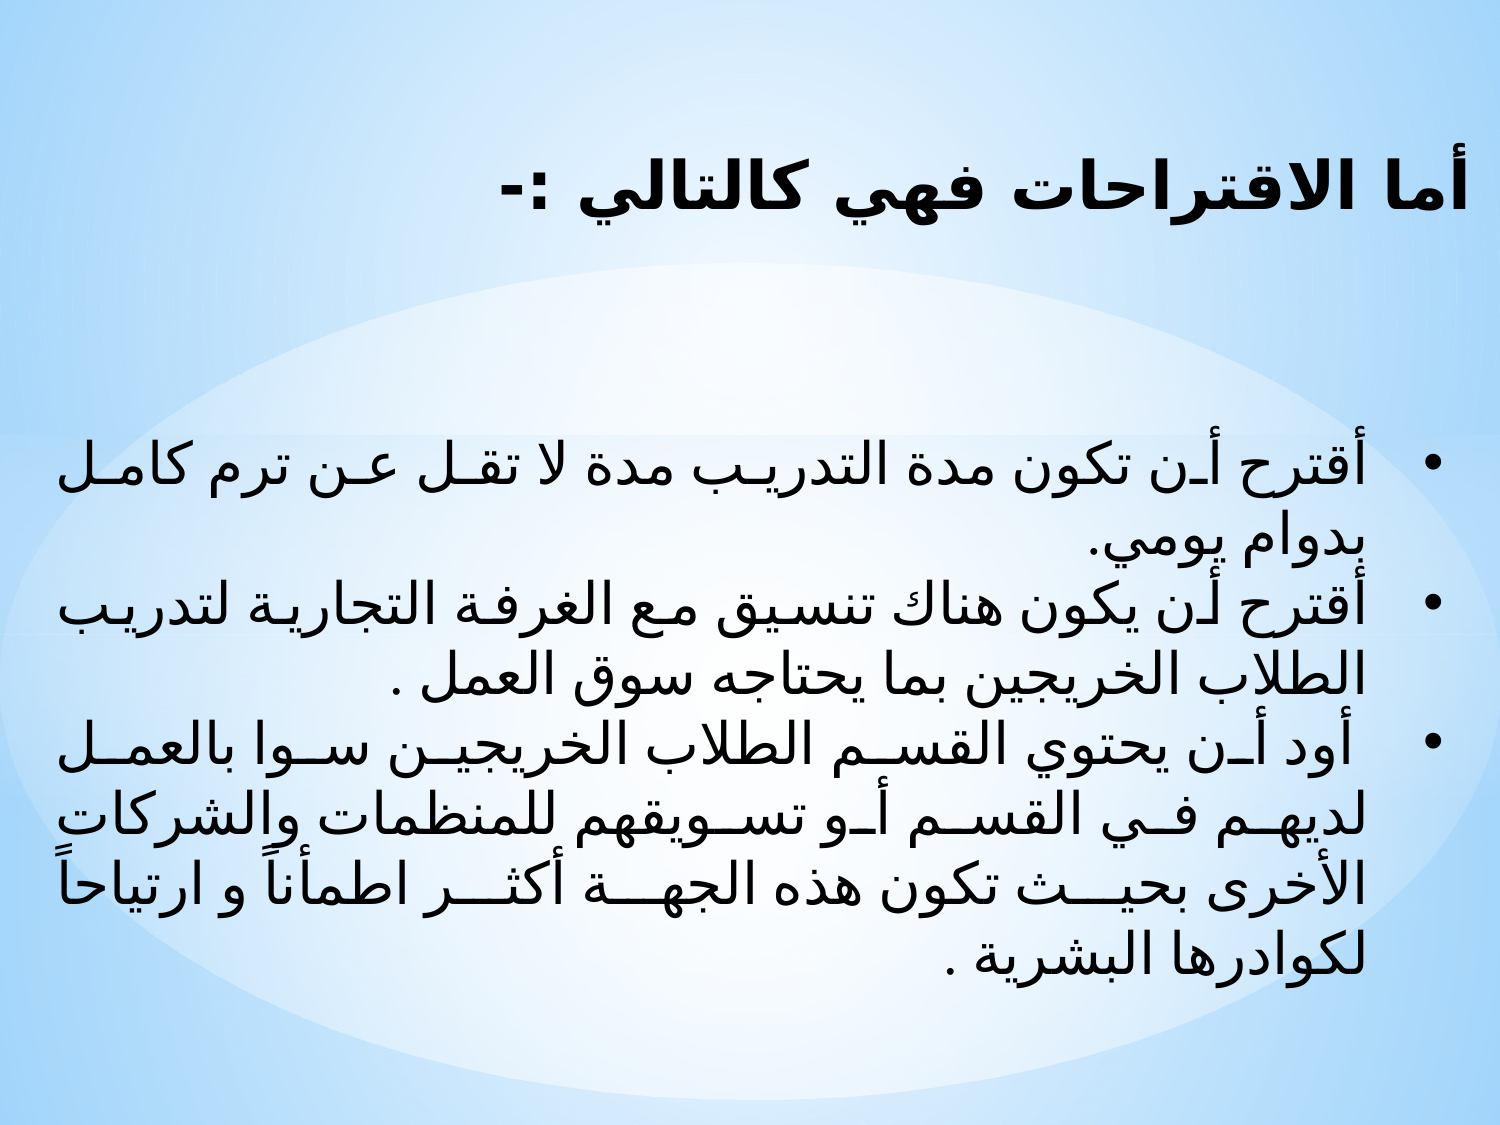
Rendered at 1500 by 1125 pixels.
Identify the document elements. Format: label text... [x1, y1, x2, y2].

text_box أما الاقتراحات فهي كالتالي :- [483, 135, 1487, 231]
text_box أقترح أن تكون مدة التدريب مدة لا تقل عن ترم كامل بدوام يومي. أقترح أن يكون هناك تنسيق مع الغرفة التجارية لتدريب الطلاب الخريجين بما يحتاجه سوق العمل . أود أن يحتوي القسم الطلاب الخريجين سوا بالعمل لديهم في القسم أو تسويقهم للمنظمات والشركات الأخرى بحيث تكون هذه الجهة أكثر اطمأناً و ارتياحاً لكوادرها البشرية . [41, 418, 1459, 994]
